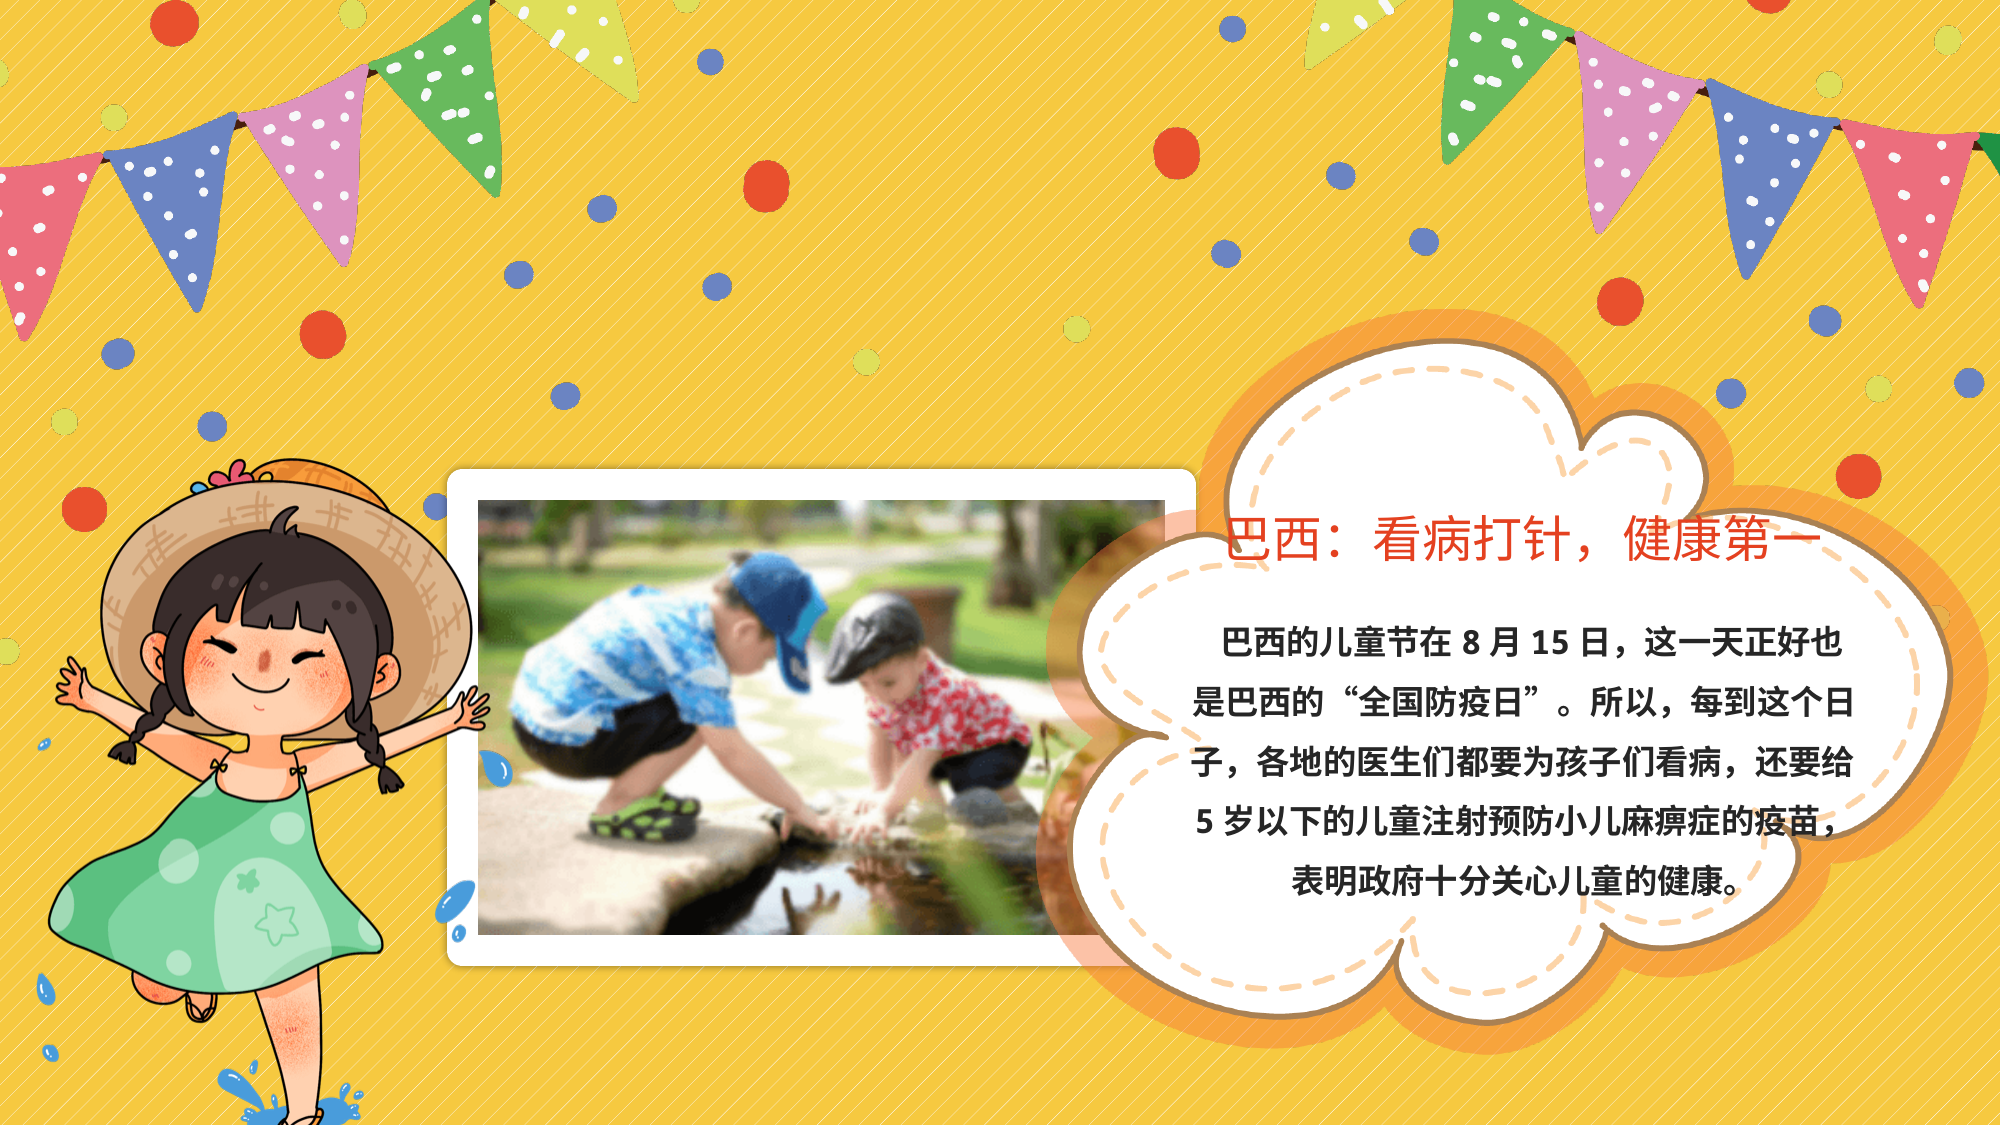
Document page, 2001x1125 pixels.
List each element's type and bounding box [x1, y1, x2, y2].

text_box [792, 972, 2000, 1125]
picture [0, 0, 2000, 1125]
